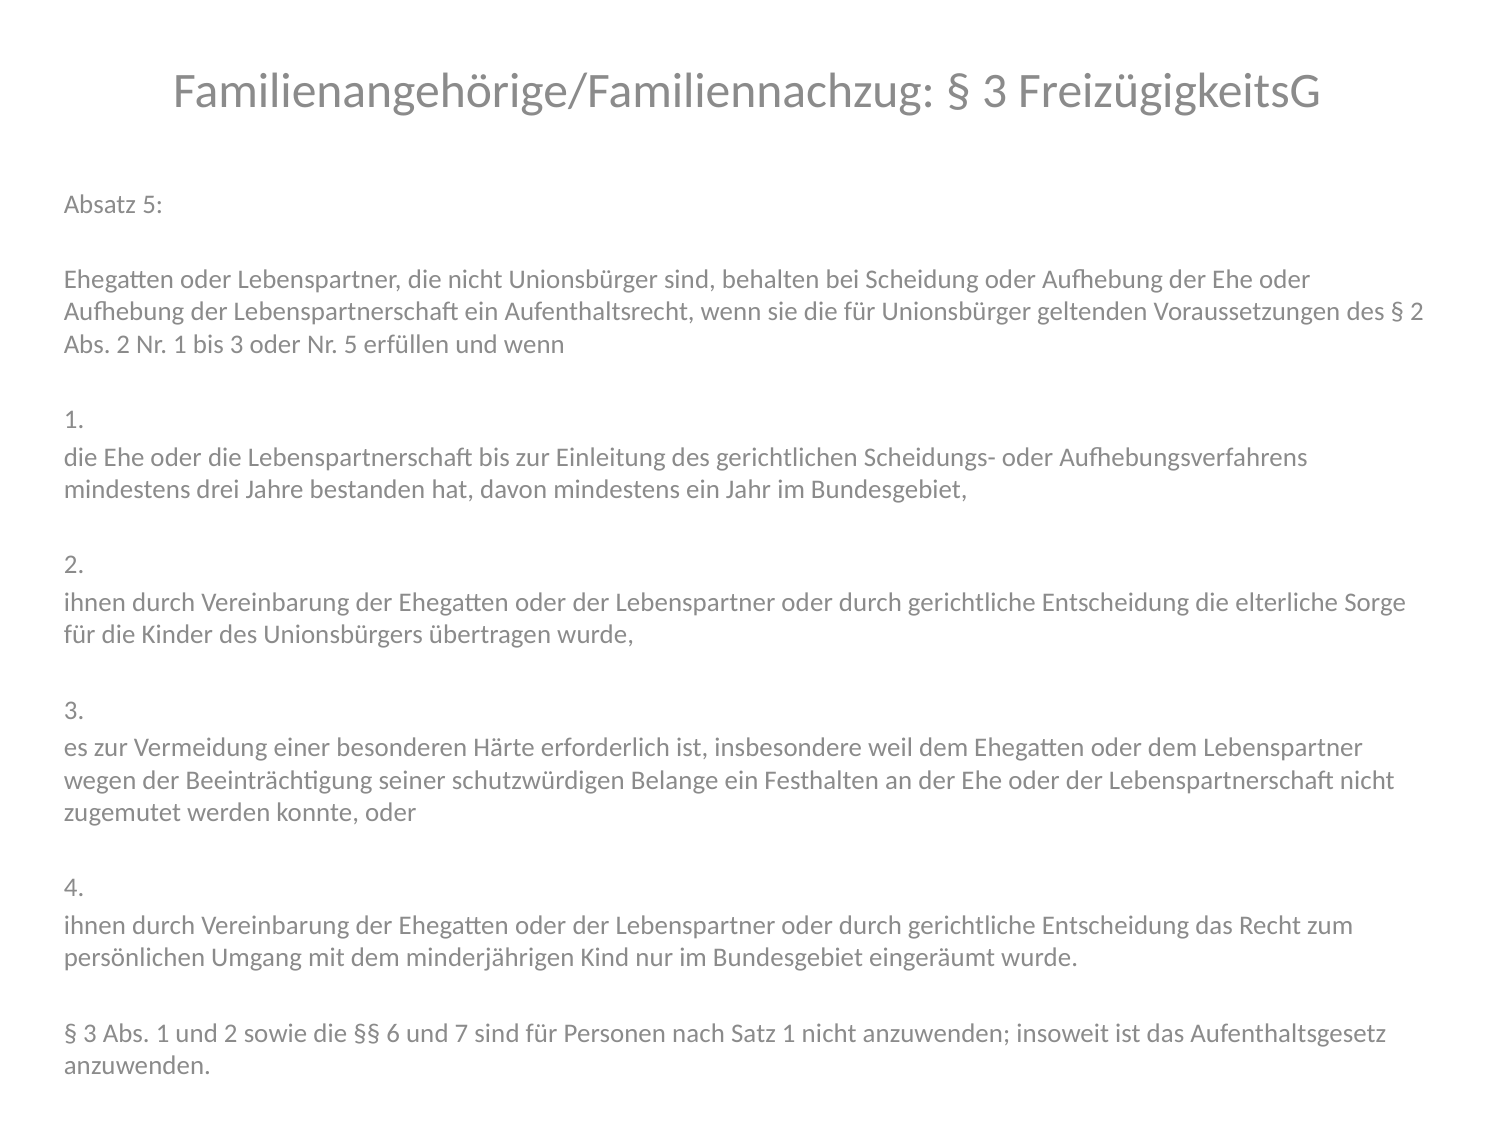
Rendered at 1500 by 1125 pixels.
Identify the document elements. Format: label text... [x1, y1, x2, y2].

subtitle Familienangehörige/Familiennachzug: § 3 FreizügigkeitsG Absatz 5: Ehegatten oder Lebenspartner, die nicht Unionsbürger sind, behalten bei Scheidung oder Aufhebung der Ehe oder Aufhebung der Lebenspartnerschaft ein Aufenthaltsrecht, wenn sie die für Unionsbürger geltenden Voraussetzungen des § 2 Abs. 2 Nr. 1 bis 3 oder Nr. 5 erfüllen und wenn 1. die Ehe oder die Lebenspartnerschaft bis zur Einleitung des gerichtlichen Scheidungs- oder Aufhebungsverfahrens mindestens drei Jahre bestanden hat, davon mindestens ein Jahr im Bundesgebiet, 2. ihnen durch Vereinbarung der Ehegatten oder der Lebenspartner oder durch gerichtliche Entscheidung die elterliche Sorge für die Kinder des Unionsbürgers übertragen wurde, 3. es zur Vermeidung einer besonderen Härte erforderlich ist, insbesondere weil dem Ehegatten oder dem Lebenspartner wegen der Beeinträchtigung seiner schutzwürdigen Belange ein Festhalten an der Ehe oder der Lebenspartnerschaft nicht zugemutet werden konnte, oder 4. ihnen durch Vereinbarung der Ehegatten oder der Lebenspartner oder durch gerichtliche Entscheidung das Recht zum persönlichen Umgang mit dem minderjährigen Kind nur im Bundesgebiet eingeräumt wurde. § 3 Abs. 1 und 2 sowie die §§ 6 und 7 sind für Personen nach Satz 1 nicht anzuwenden; insoweit ist das Aufenthaltsgesetz anzuwenden. [48, 50, 1446, 1108]
